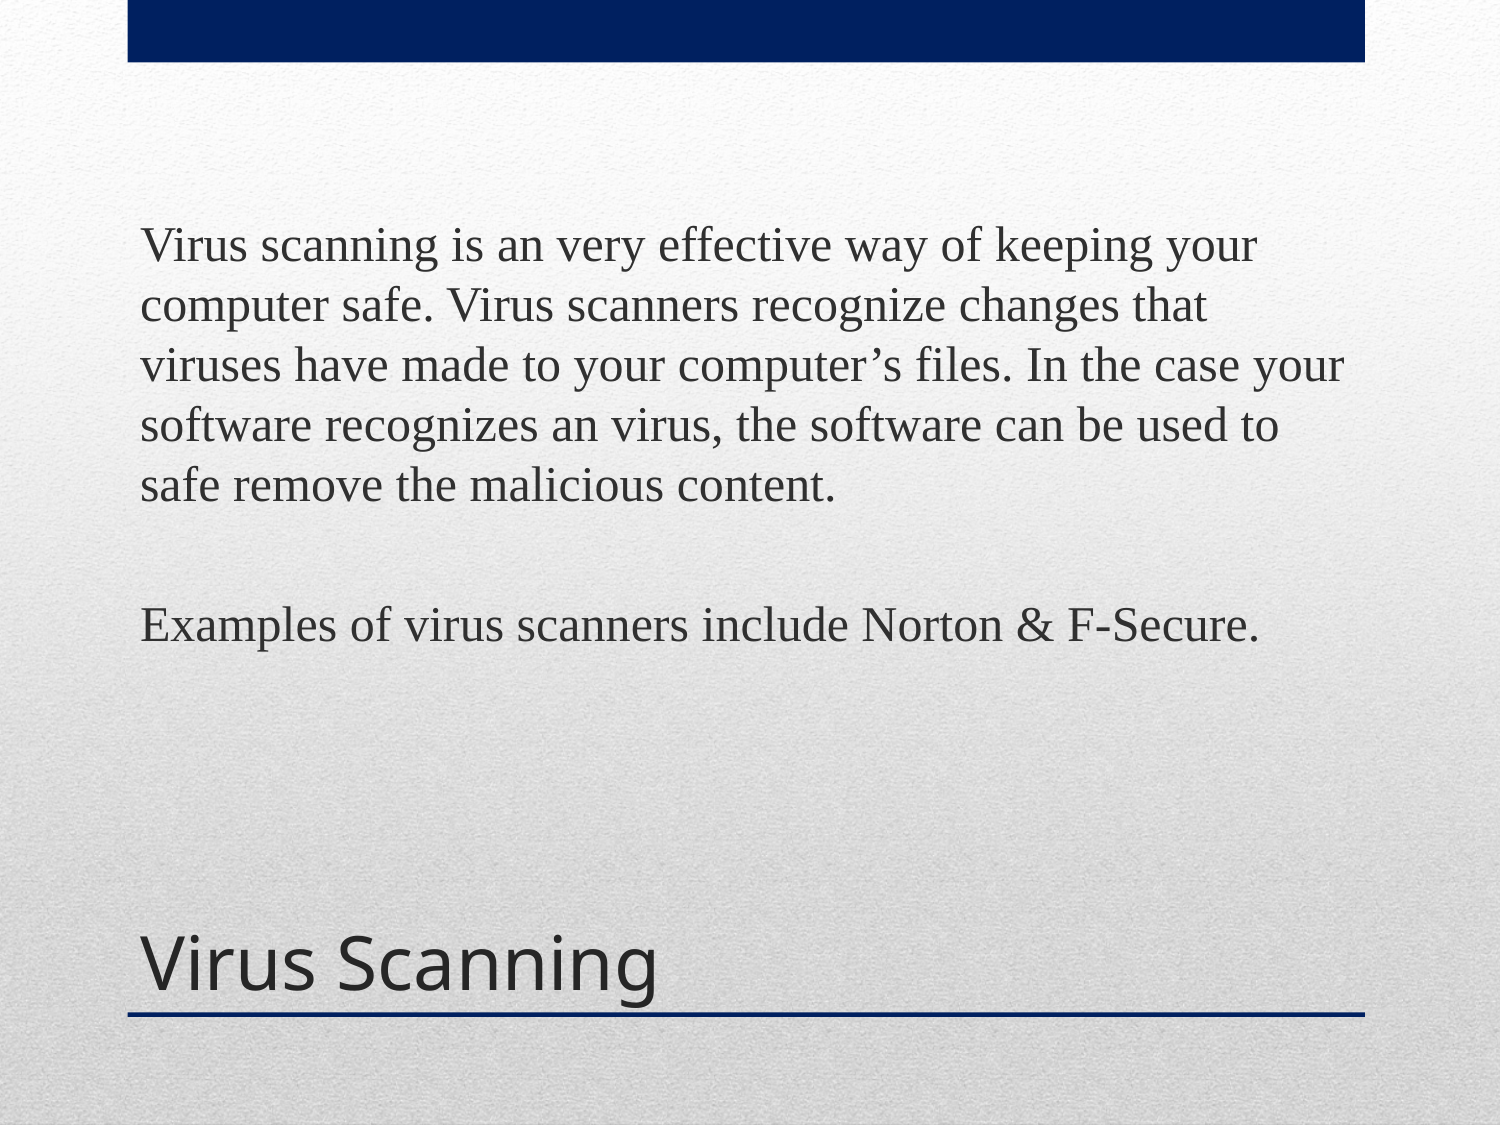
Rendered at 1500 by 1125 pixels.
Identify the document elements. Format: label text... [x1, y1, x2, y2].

list Virus scanning is an very effective way of keeping your computer safe. Virus scanners recognize changes that viruses have made to your computer’s files. In the case your software recognizes an virus, the software can be used to safe remove the malicious content. Examples of virus scanners include Norton & F-Secure. [125, 112, 1363, 750]
title Virus Scanning [125, 750, 1238, 1013]
